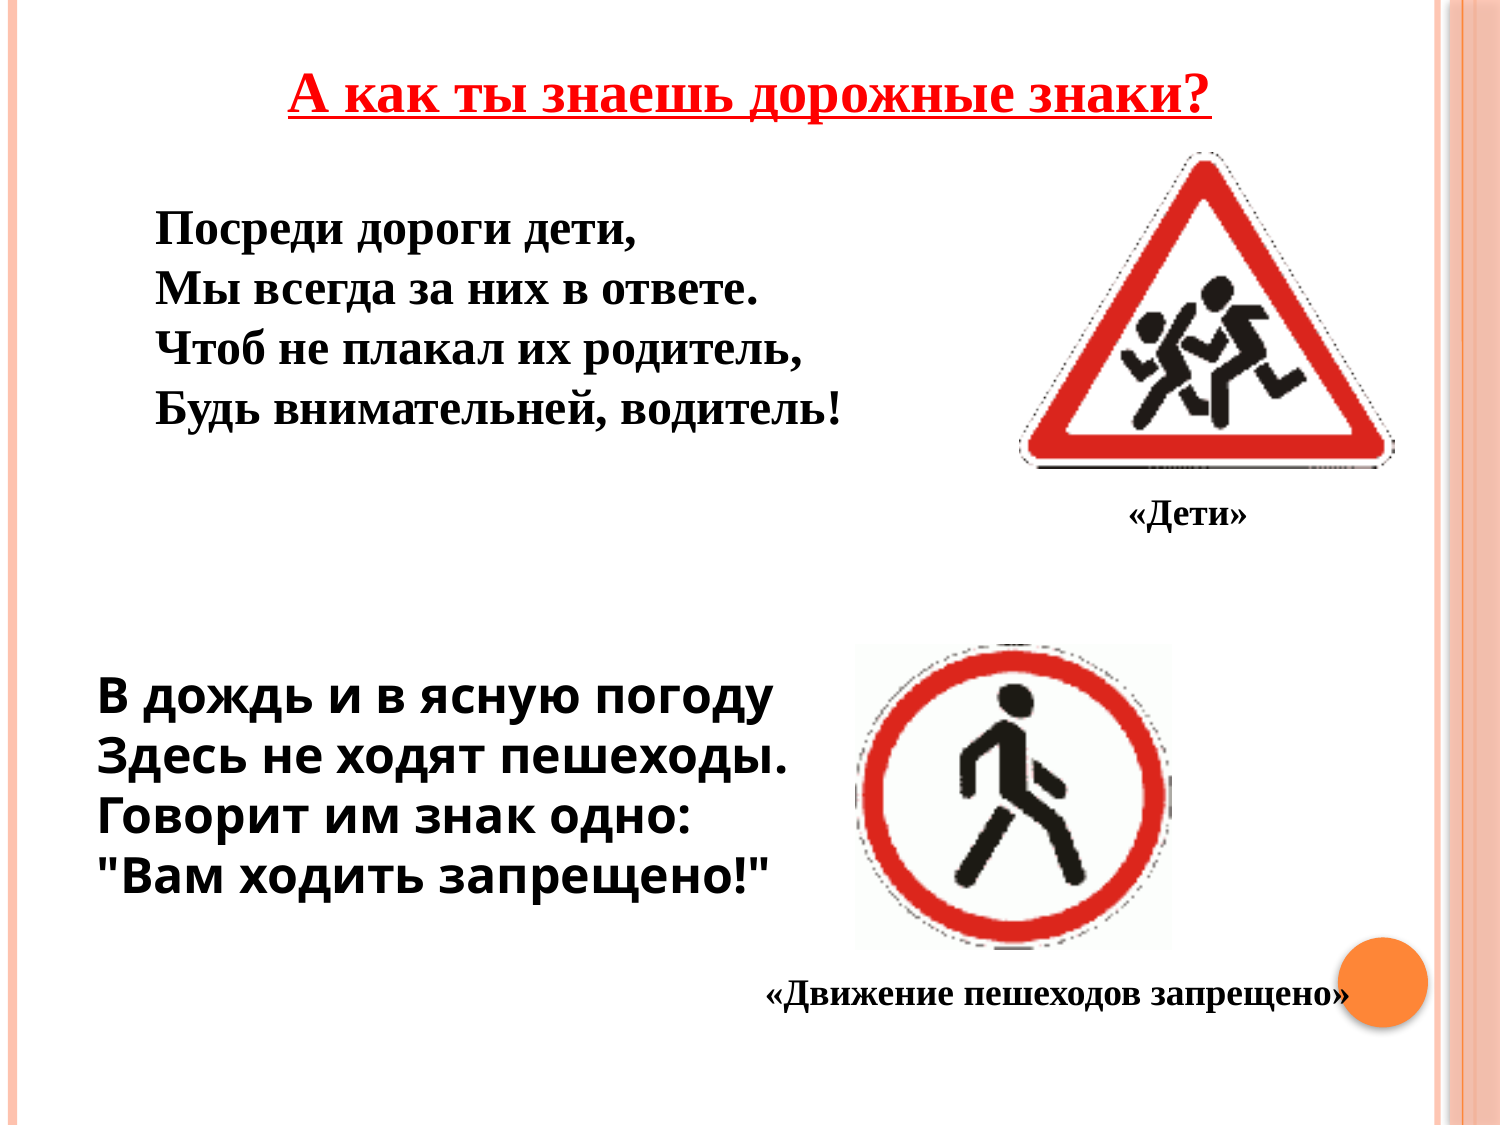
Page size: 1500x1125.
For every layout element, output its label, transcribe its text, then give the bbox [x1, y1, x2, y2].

text_box Посреди дороги дети, Мы всегда за них в ответе. Чтоб не плакал их родитель, Будь внимательней, водитель! [140, 187, 1125, 503]
picture [854, 643, 1173, 950]
text_box В дождь и в ясную погоду Здесь не ходят пешеходы. Говорит им знак одно: "Вам ходить запрещено!" [81, 656, 821, 971]
text_box «Движение пешеходов запрещено» [749, 960, 1442, 1021]
text_box «Дети» [1113, 480, 1309, 541]
picture [1018, 151, 1395, 470]
text_box А как ты знаешь дорожные знаки? [117, 46, 1383, 132]
